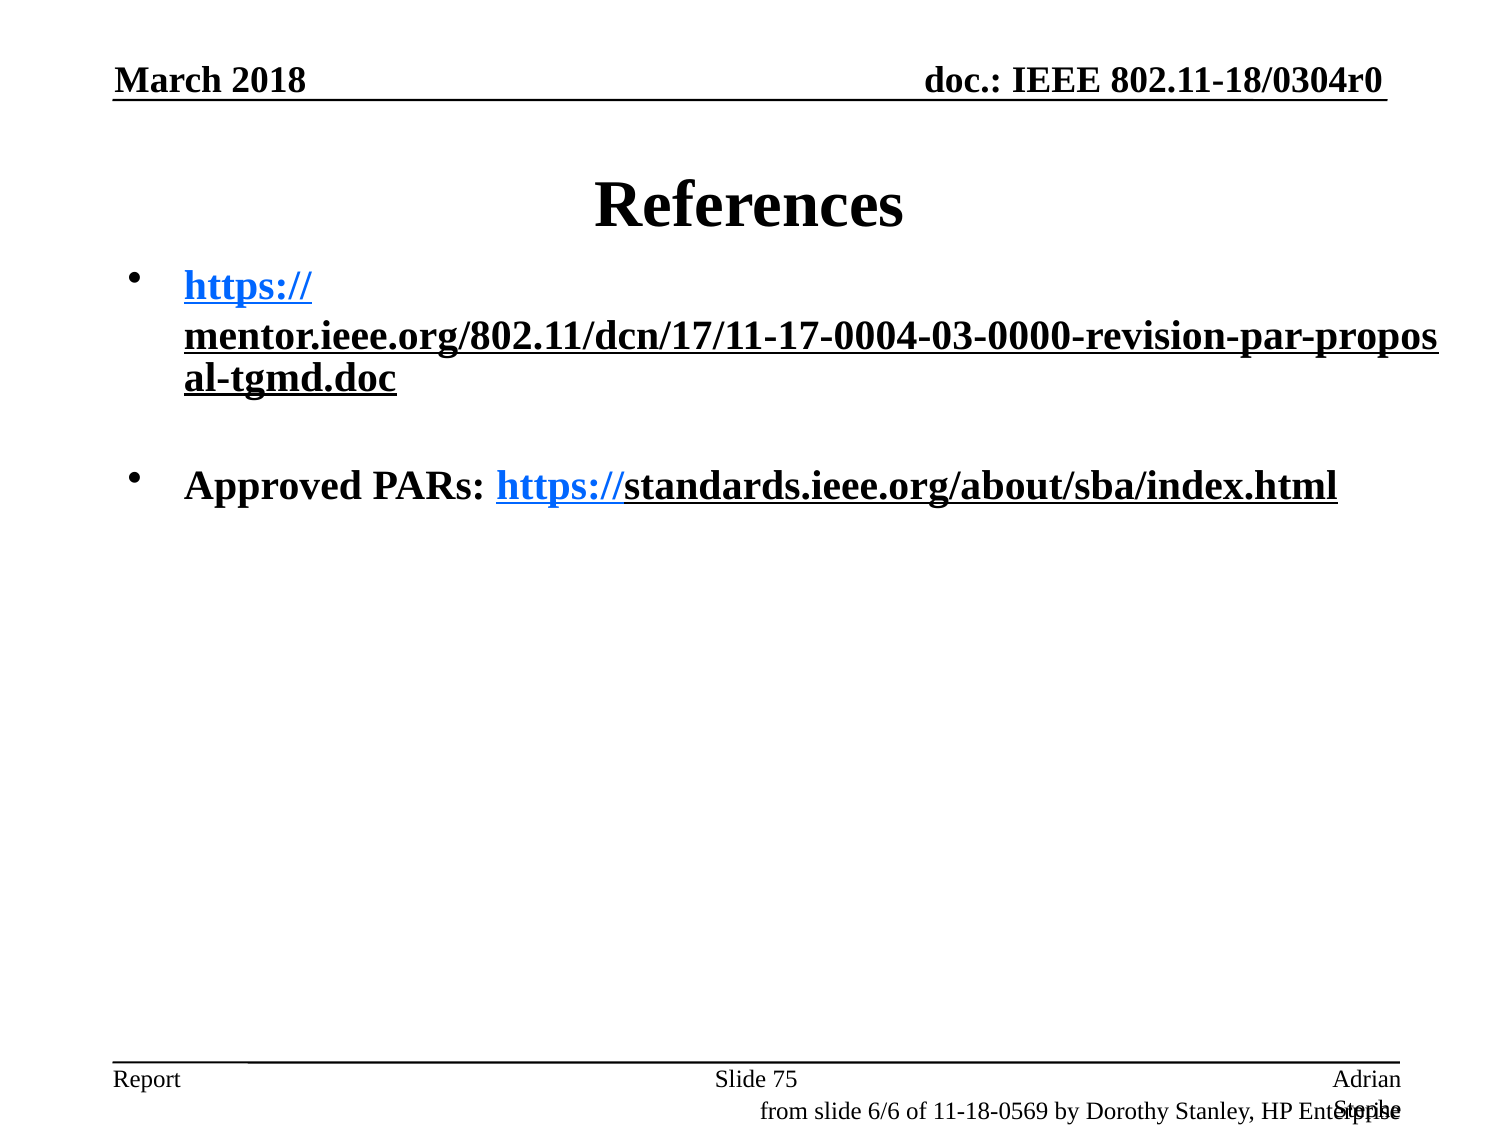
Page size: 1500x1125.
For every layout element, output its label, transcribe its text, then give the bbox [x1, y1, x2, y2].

text_box from slide 6/6 of 11-18-0569 by Dorothy Stanley, HP Enterprise [343, 1087, 1417, 1125]
list https://mentor.ieee.org/802.11/dcn/17/11-17-0004-03-0000-revision-par-proposal-tgmd.doc Approved PARs: https://standards.ieee.org/about/sba/index.html [112, 249, 1463, 1125]
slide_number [114, 54, 374, 101]
slide_number Slide 75 [711, 1061, 801, 1093]
title References [112, 112, 1388, 249]
